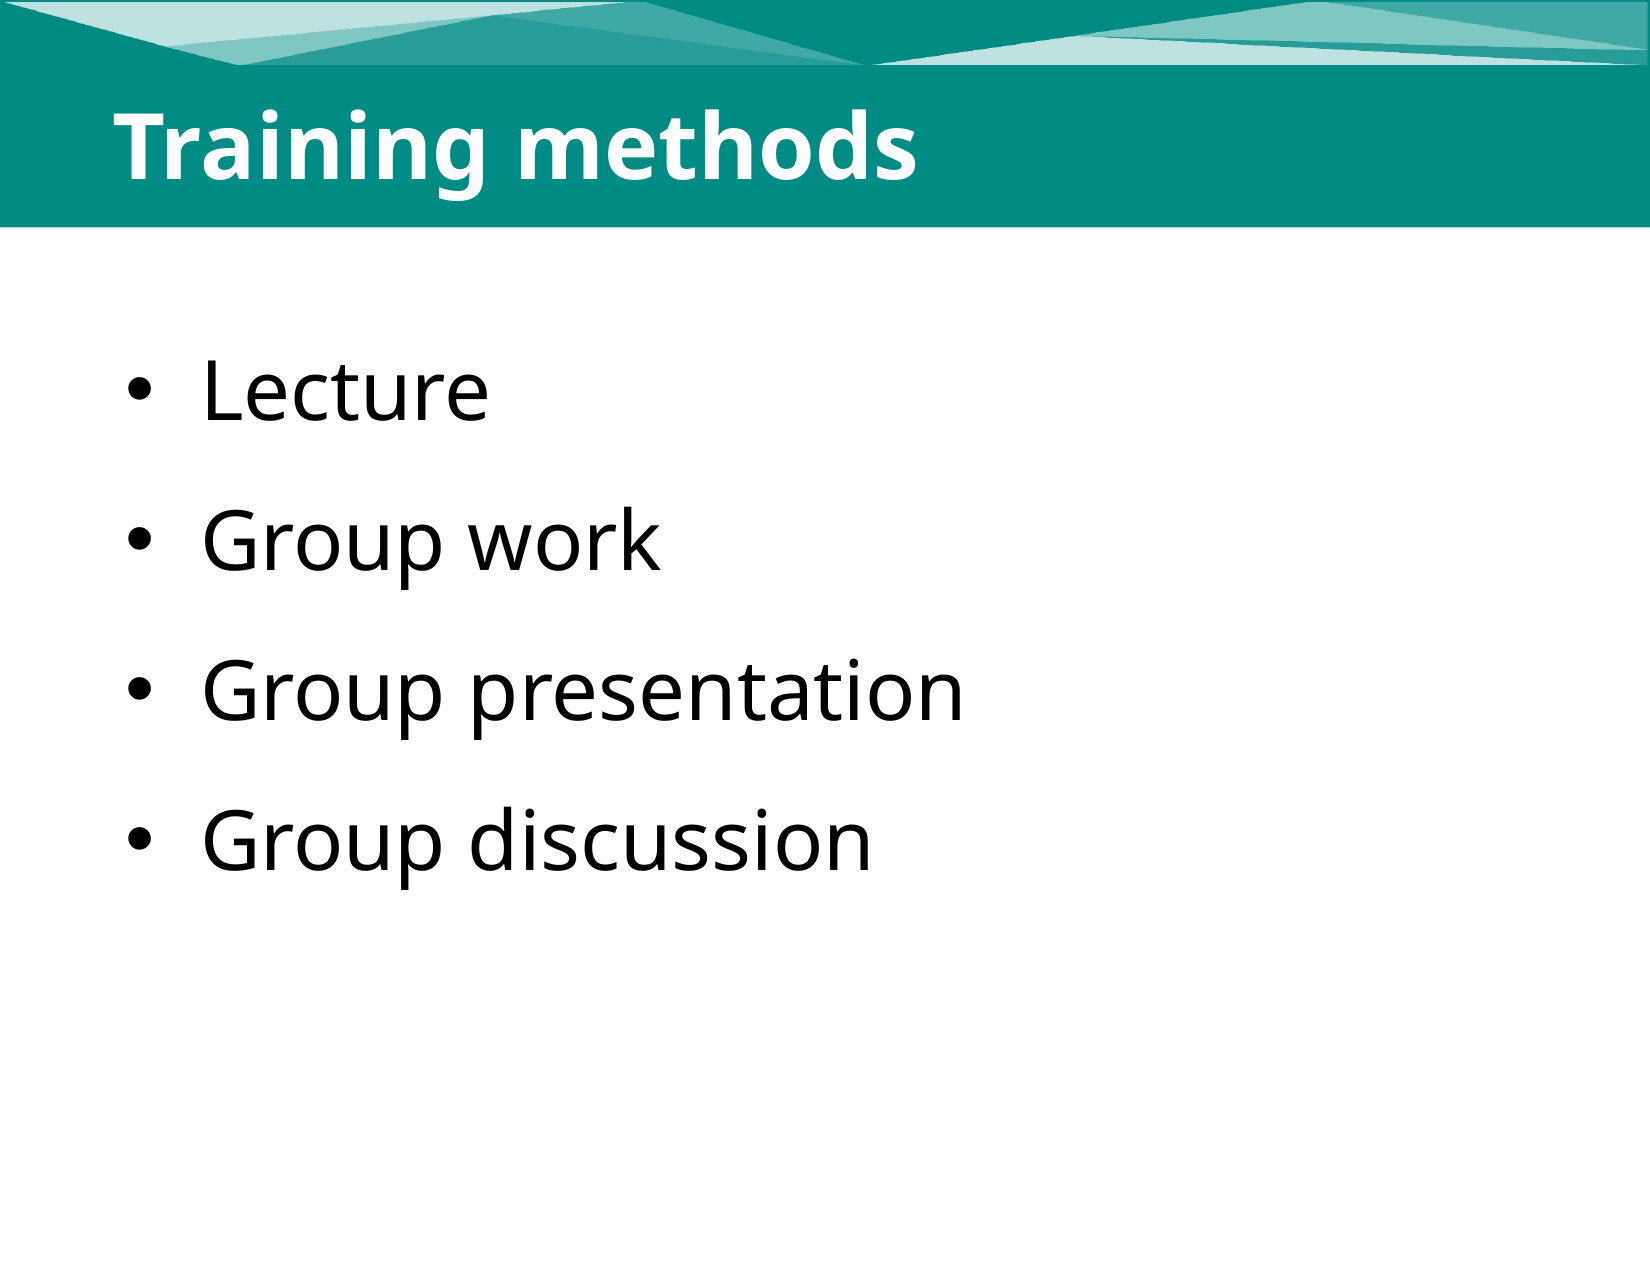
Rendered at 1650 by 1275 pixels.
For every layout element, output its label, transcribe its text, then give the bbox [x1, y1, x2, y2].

title Training methods [112, 87, 1650, 192]
list Lecture Group work Group presentation Group discussion [125, 287, 1542, 939]
picture [0, 1, 1650, 66]
